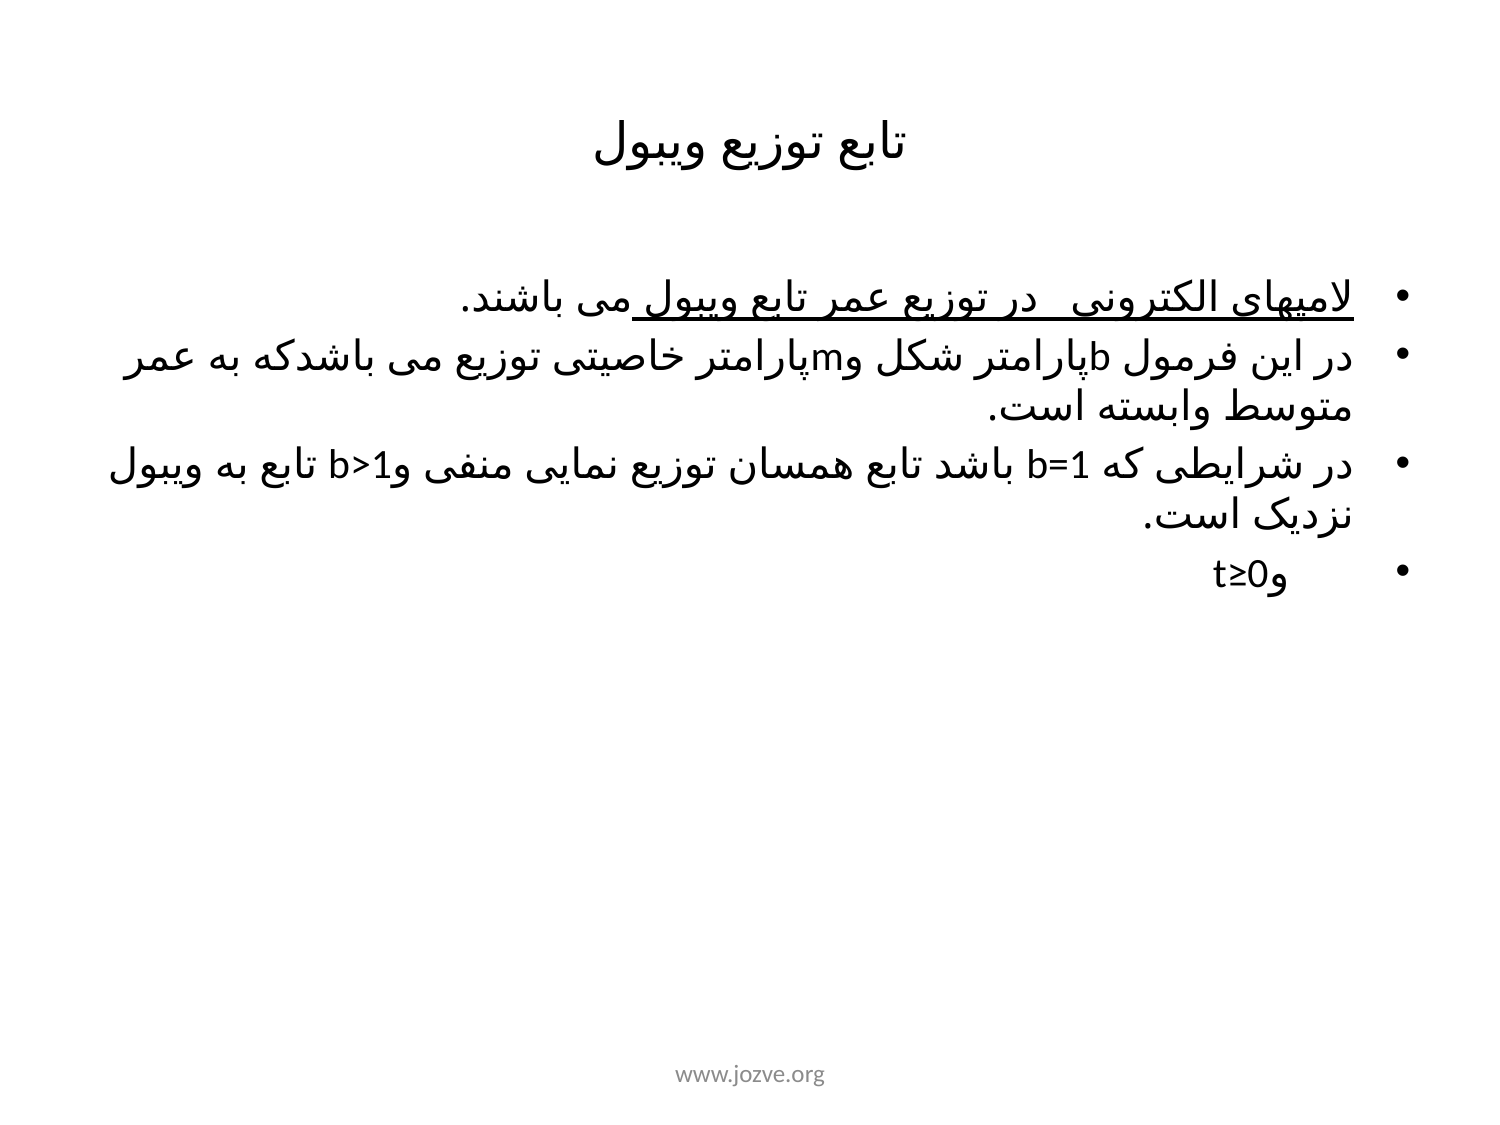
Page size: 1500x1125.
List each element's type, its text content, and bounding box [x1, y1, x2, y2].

footer www.jozve.org [512, 1042, 988, 1103]
title تابع توزیع ویبول [75, 45, 1425, 233]
